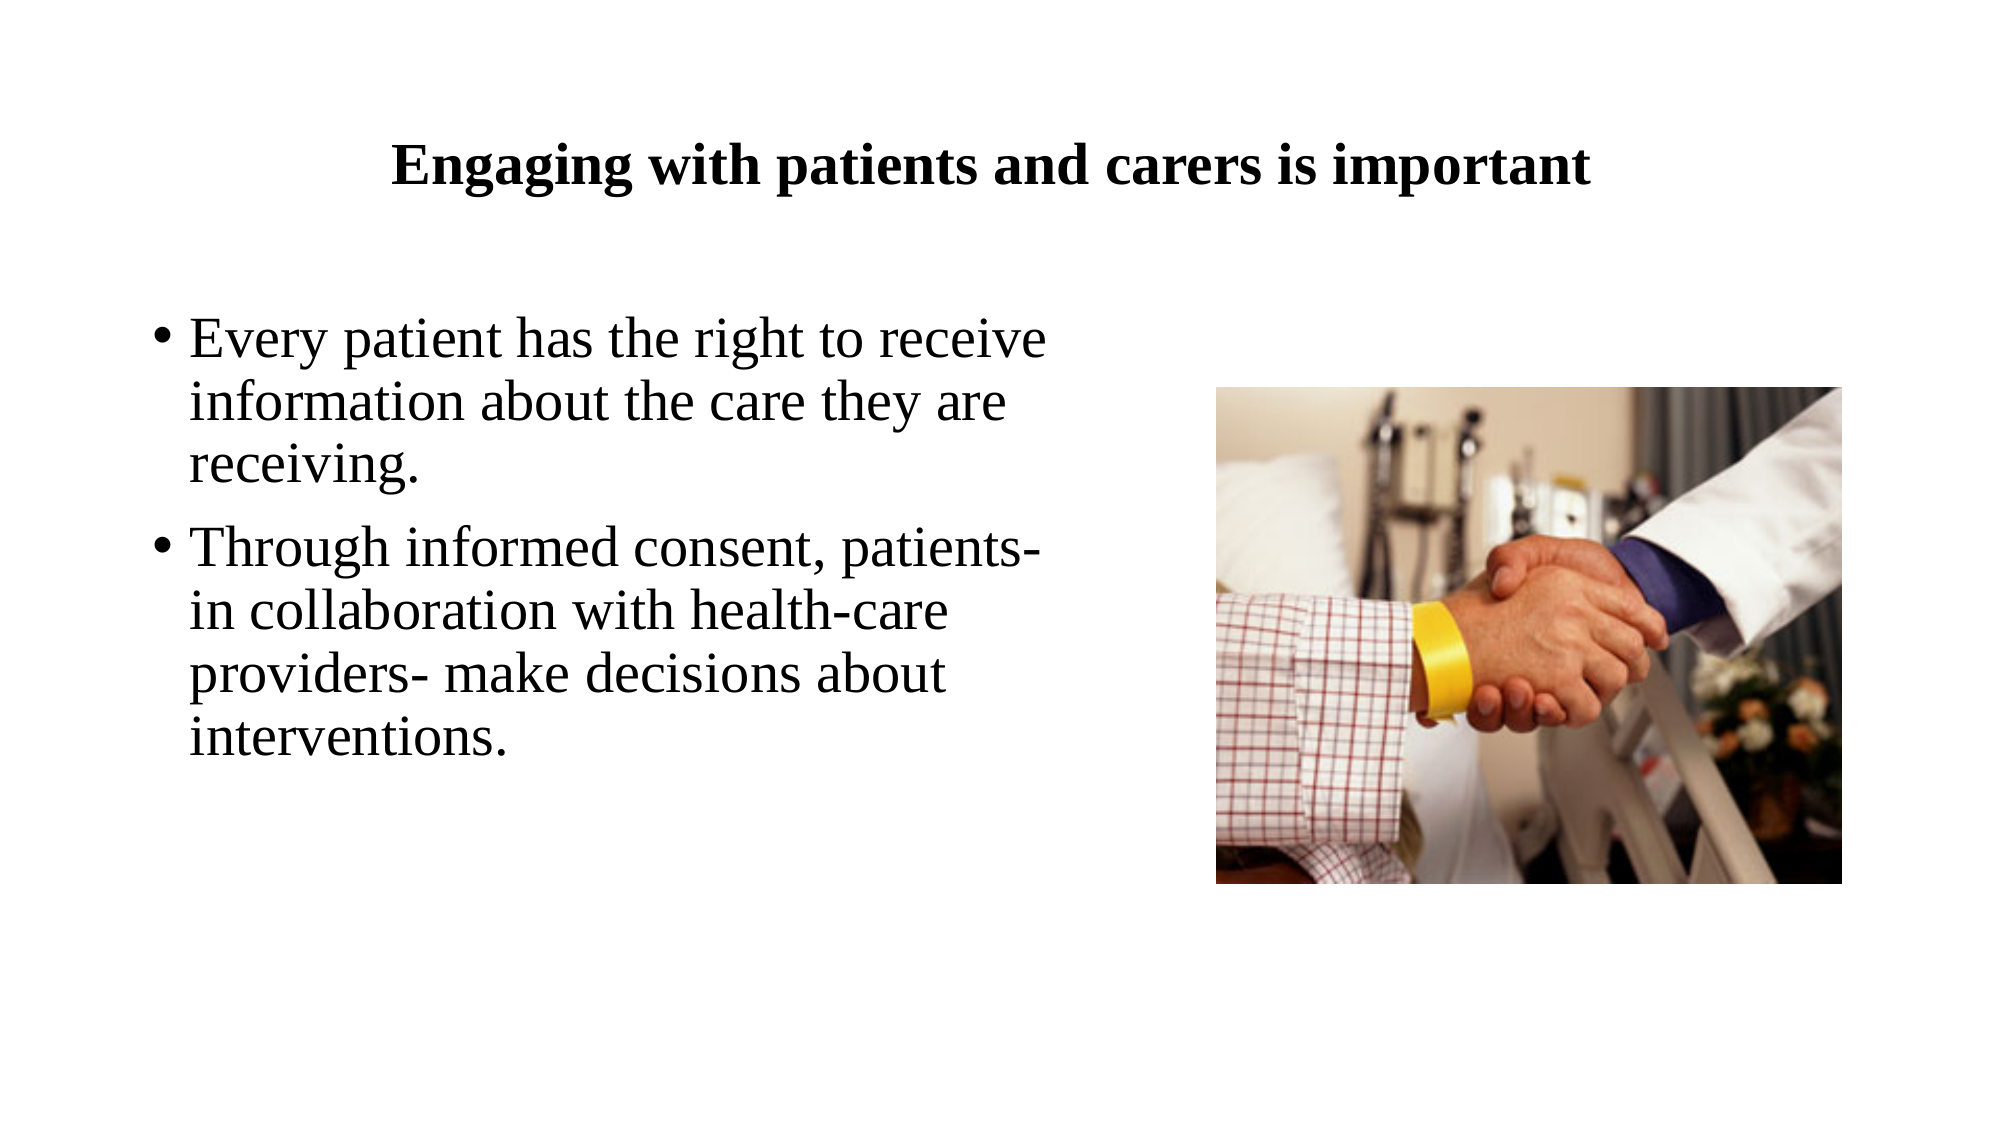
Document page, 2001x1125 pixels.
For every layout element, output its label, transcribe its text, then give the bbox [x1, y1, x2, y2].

picture [1216, 387, 1842, 884]
title Engaging with patients and carers is important [137, 59, 1863, 278]
list Every patient has the right to receive information about the care they are receiving. Through informed consent, patients-in collaboration with health-care providers- make decisions about interventions. [137, 299, 1071, 1014]
